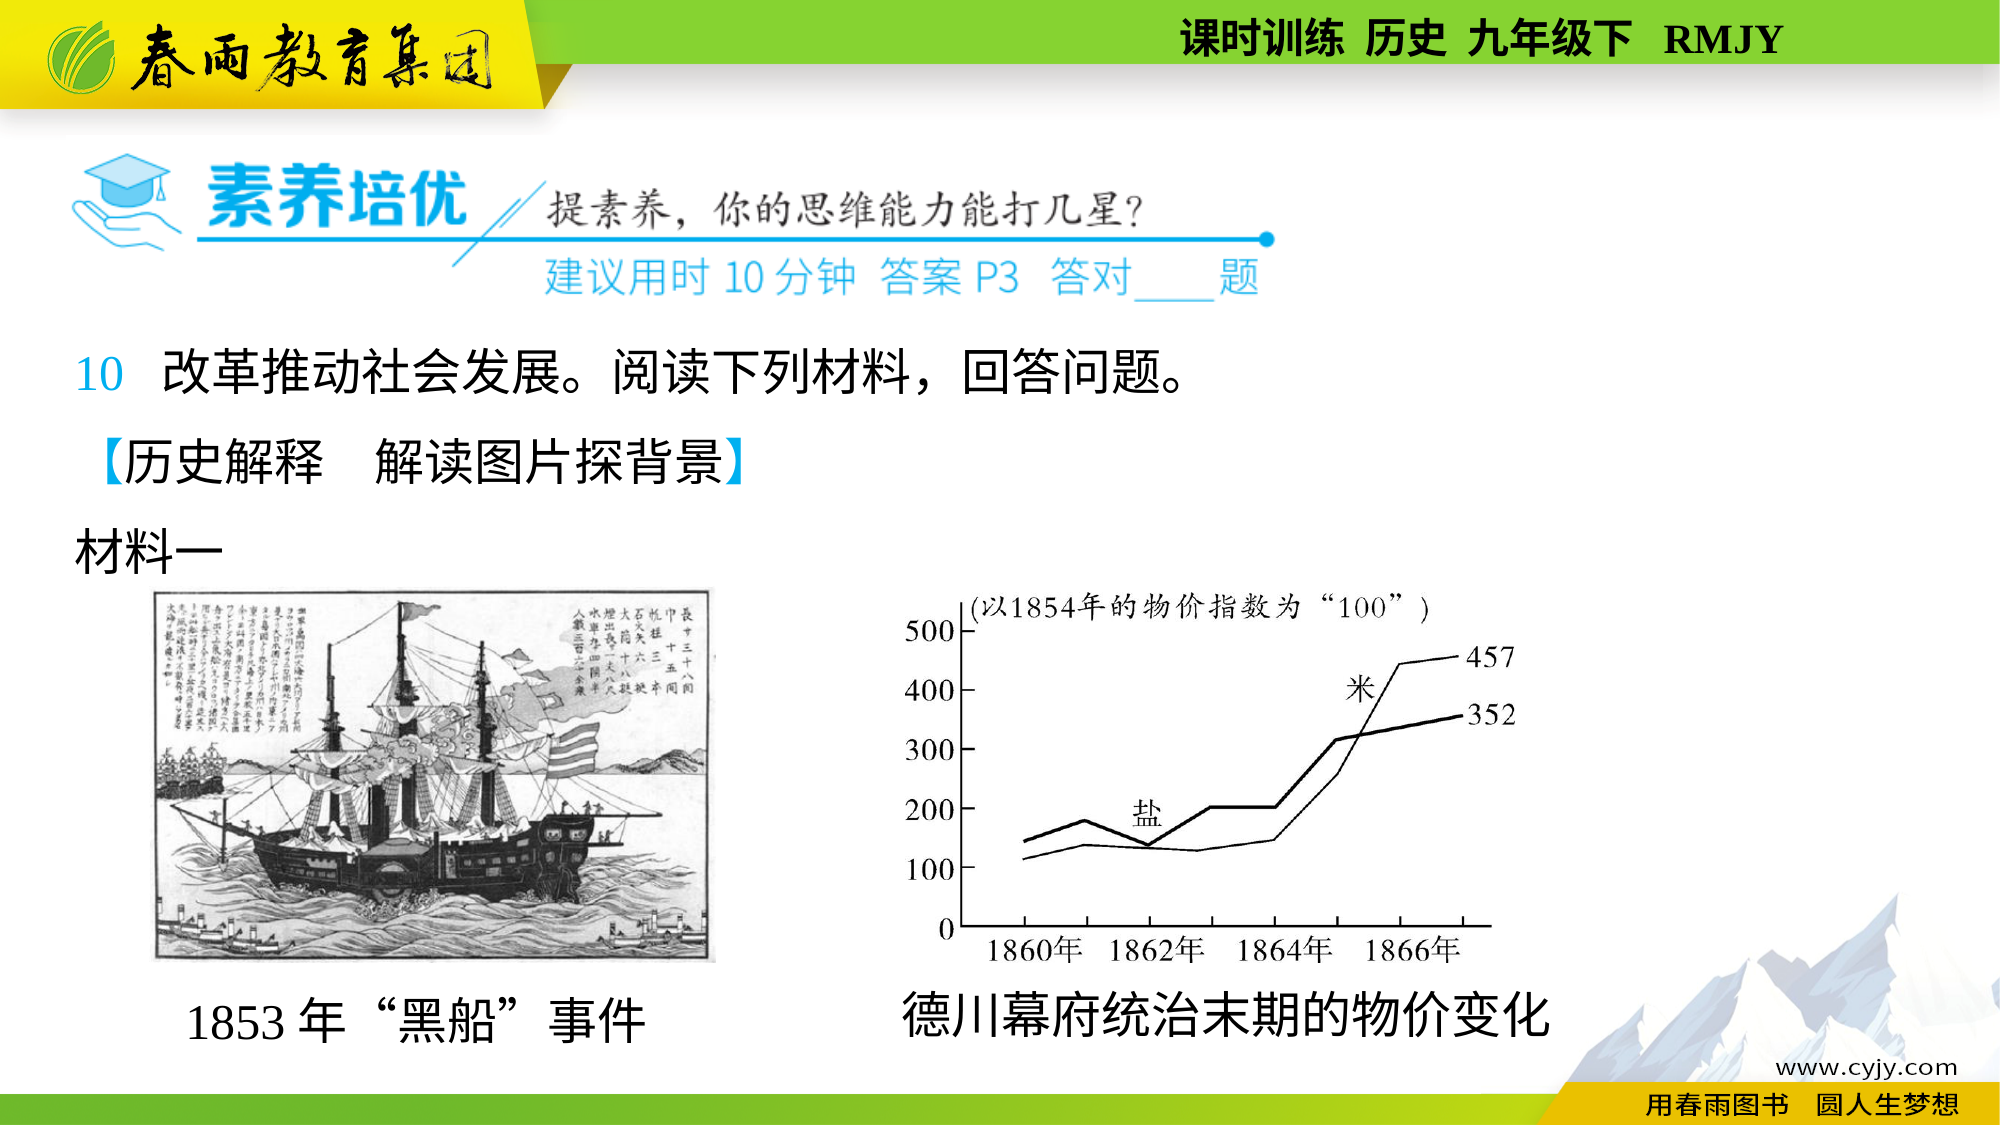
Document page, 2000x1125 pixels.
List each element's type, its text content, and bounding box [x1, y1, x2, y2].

picture [0, 0, 2000, 1125]
text_box 德川幕府统治末期的物价变化 [886, 975, 1567, 1051]
text_box 1853年“黑船”事件 [170, 971, 663, 1057]
list 10 改革推动社会发展。阅读下列材料，回答问题。 【历史解释 解读图片探背景】 材料一 [59, 302, 1944, 682]
